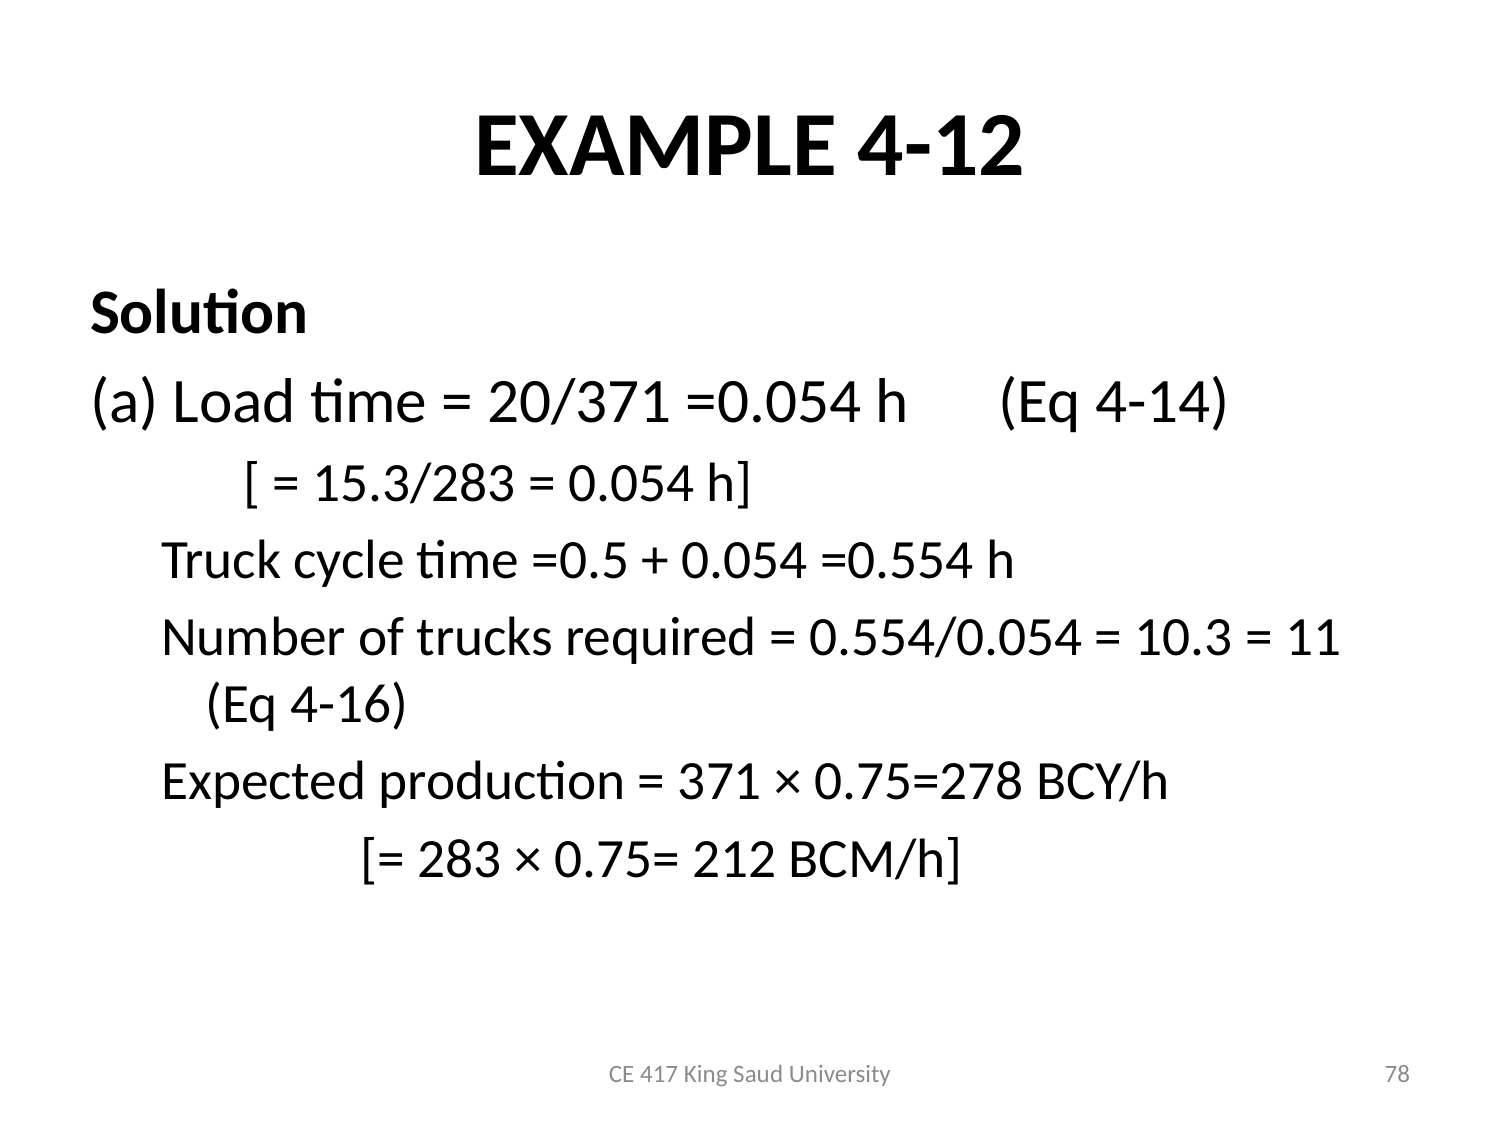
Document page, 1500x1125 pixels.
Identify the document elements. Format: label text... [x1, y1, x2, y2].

footer CE 417 King Saud University [512, 1042, 988, 1103]
title EXAMPLE 4-12 [75, 45, 1425, 233]
slide_number 78 [1074, 1042, 1425, 1103]
list Solution (a) Load time = 20/371 =0.054 h (Eq 4-14) [ = 15.3/283 = 0.054 h] Truck cycle time =0.5 + 0.054 =0.554 h Number of trucks required = 0.554/0.054 = 10.3 = 11 (Eq 4-16) Expected production = 371 × 0.75=278 BCY/h [= 283 × 0.75= 212 BCM/h] [75, 262, 1450, 1005]
